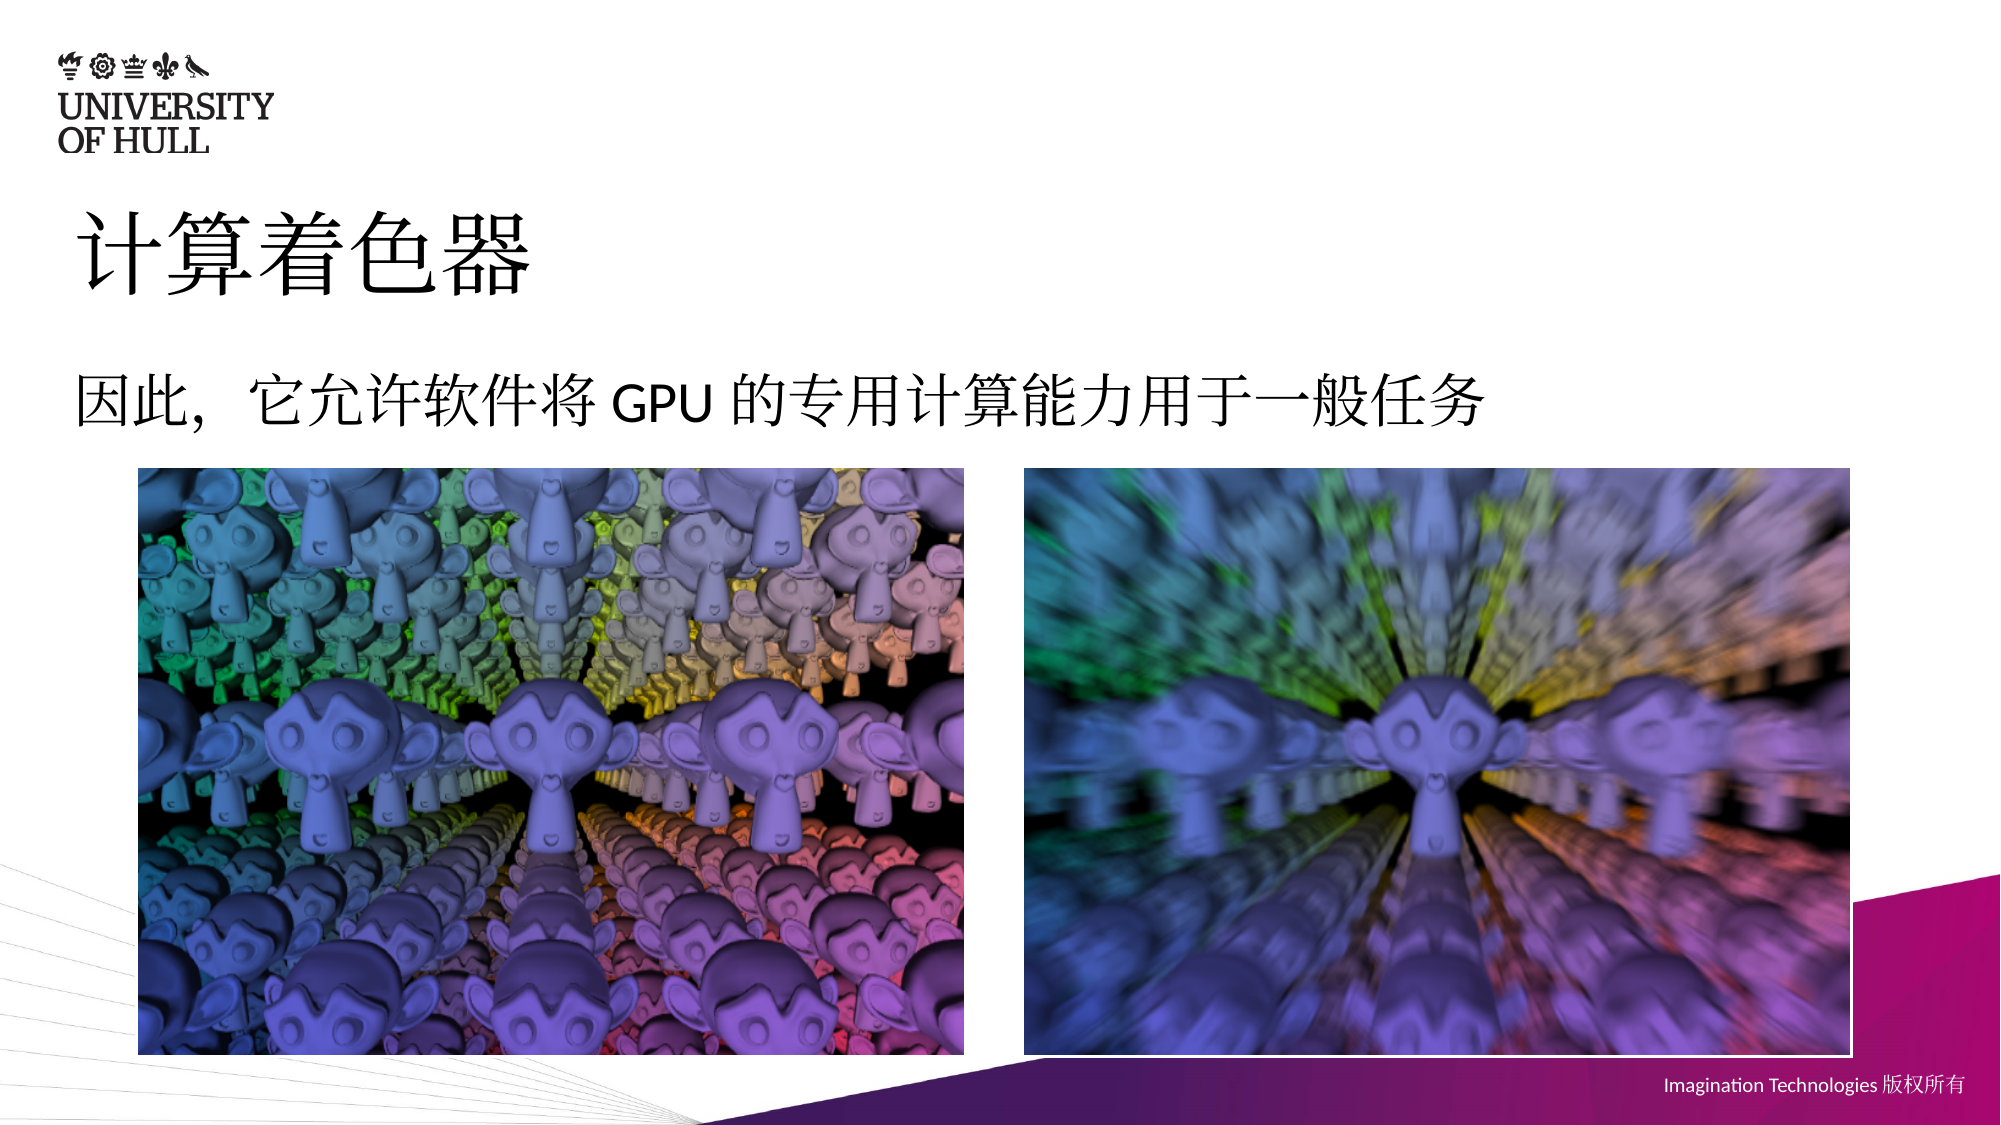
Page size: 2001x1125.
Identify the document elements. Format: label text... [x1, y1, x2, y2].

list 因此，它允许软件将GPU的专用计算能力用于一般任务 [57, 356, 1931, 1074]
picture [0, 0, 2000, 1125]
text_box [138, 467, 1850, 1056]
title 计算着色器 [57, 178, 1931, 340]
